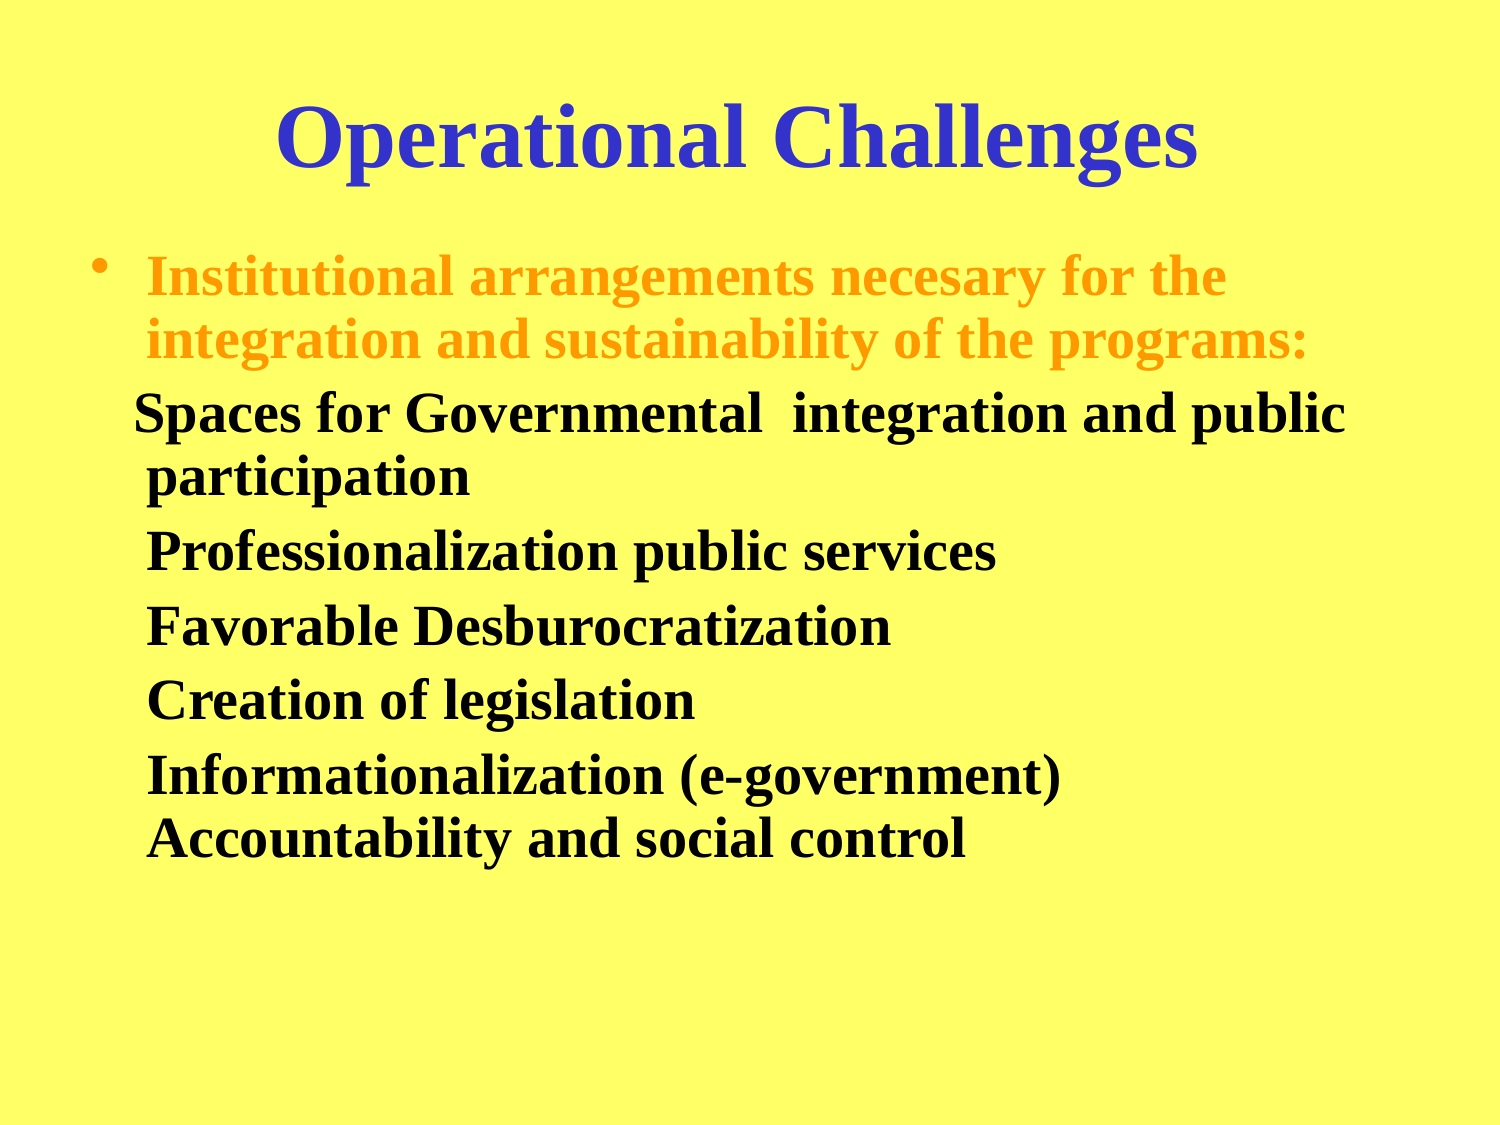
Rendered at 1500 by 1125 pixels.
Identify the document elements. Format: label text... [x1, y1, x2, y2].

title Operational Challenges [99, 37, 1376, 226]
list Institutional arrangements necesary for the integration and sustainability of the programs: Spaces for Governmental integration and public participation Professionalization public services Favorable Desburocratization Creation of legislation Informationalization (e-government) Accountability and social control [74, 237, 1451, 1013]
